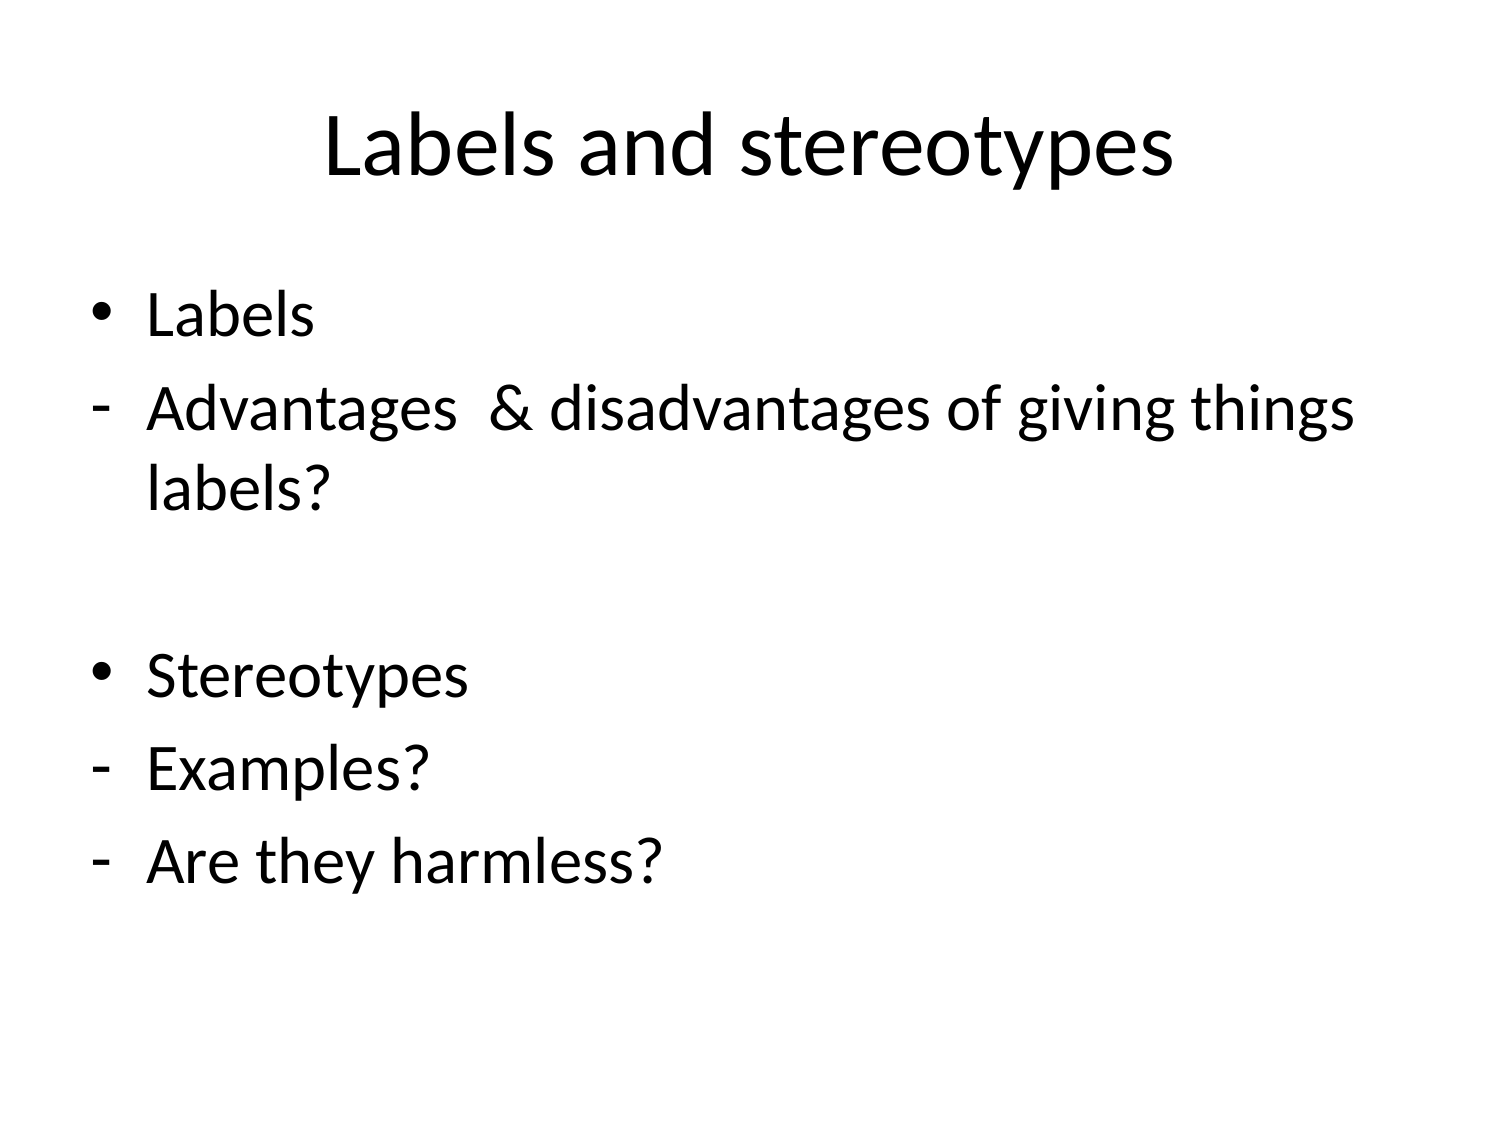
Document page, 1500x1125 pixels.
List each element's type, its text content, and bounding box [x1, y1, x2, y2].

title Labels and stereotypes [75, 45, 1425, 233]
list Labels Advantages & disadvantages of giving things labels? Stereotypes Examples? Are they harmless? [75, 262, 1425, 1005]
